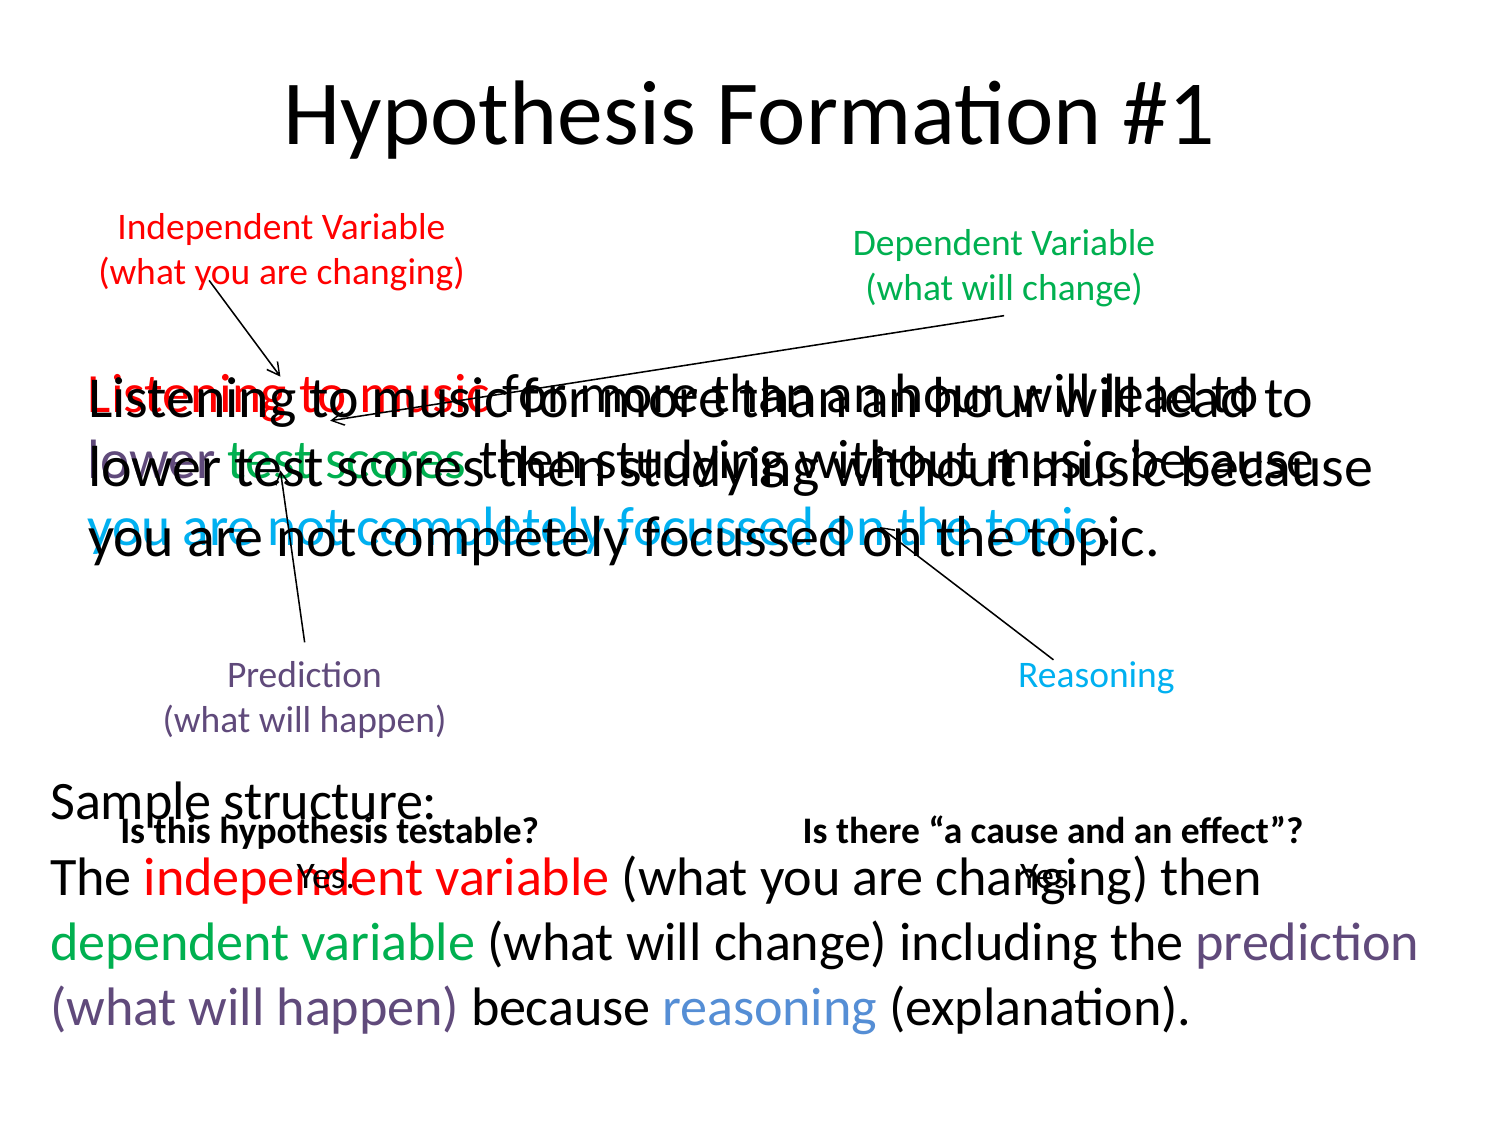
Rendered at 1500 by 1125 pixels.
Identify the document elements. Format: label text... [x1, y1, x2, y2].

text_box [329, 316, 1005, 421]
text_box Reasoning [1003, 642, 1246, 703]
text_box Prediction (what will happen) [136, 642, 473, 748]
text_box Dependent Variable (what will change) [820, 210, 1188, 316]
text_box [879, 526, 1054, 661]
text_box Sample structure: The independent variable (what you are changing) then dependent variable (what will change) including the prediction (what will happen) because reasoning (explanation). [35, 757, 1449, 1052]
text_box Hypothesis Formation #1 [74, 45, 1425, 185]
text_box Is there “a cause and an effect”? Yes. [778, 798, 1329, 904]
text_box Is this hypothesis testable? Yes. [93, 798, 567, 904]
text_box Independent Variable (what you are changing) [73, 194, 491, 300]
text_box Listening to music for more than an hour will lead to lower test scores then studying without music because you are not completely focussed on the topic. [73, 351, 1411, 612]
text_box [280, 470, 305, 643]
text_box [208, 280, 281, 377]
